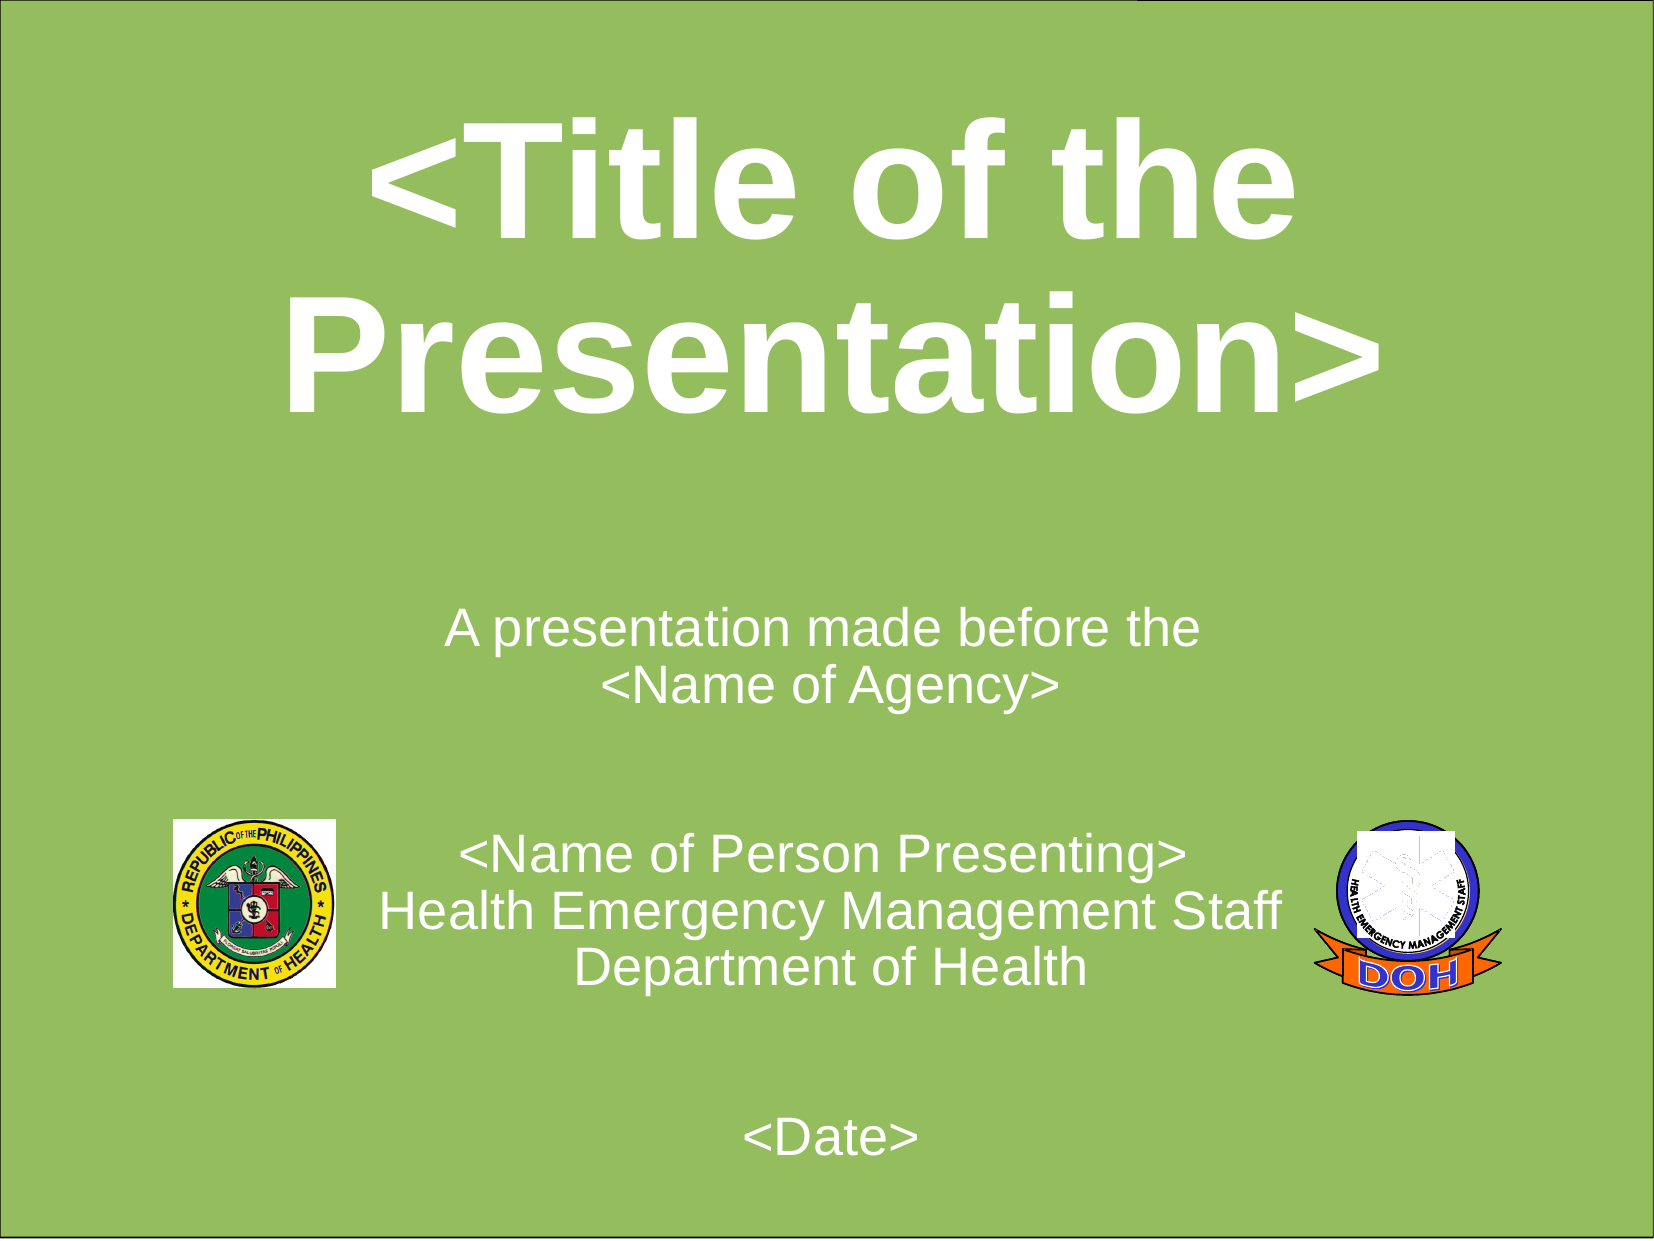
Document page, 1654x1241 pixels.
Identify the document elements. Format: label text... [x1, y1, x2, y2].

text_box [0, 0, 1654, 1238]
picture [1307, 819, 1508, 1002]
subtitle A presentation made before the <Name of Agency> <Name of Person Presenting> Health Emergency Management Staff Department of Health <Date> [155, 599, 1507, 1168]
title <Title of the Presentation> [48, 92, 1618, 454]
picture [173, 819, 338, 991]
